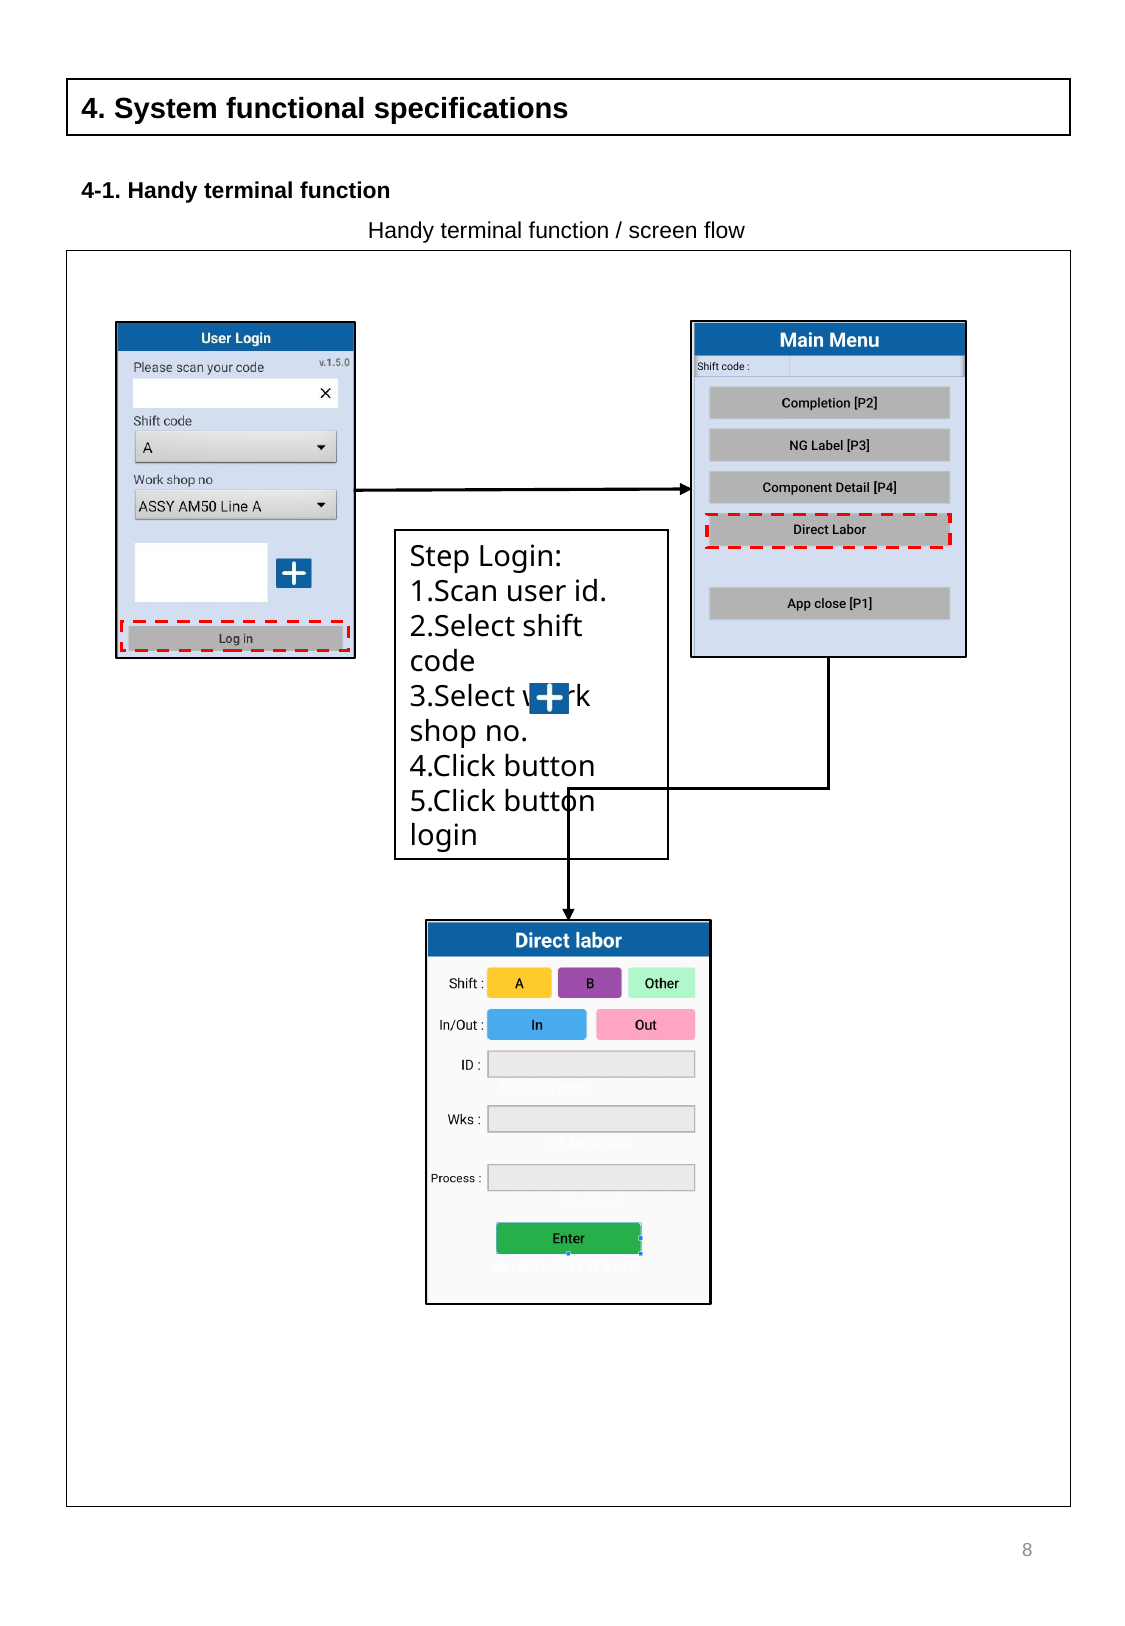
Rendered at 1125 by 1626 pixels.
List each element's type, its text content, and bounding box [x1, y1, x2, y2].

text_box Step Login: 1.Scan user id. 2.Select shift code 3.Select work shop no. 4.Click button 5.Click button login [394, 529, 669, 860]
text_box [565, 658, 832, 919]
picture [529, 683, 565, 714]
text_box [66, 250, 1071, 1507]
text_box Handy terminal function / screen flow [54, 207, 1059, 250]
picture [116, 323, 354, 658]
text_box 4-1. Handy terminal function [66, 168, 1071, 211]
text_box 4. System functional specifications [66, 78, 1071, 136]
slide_number 8 [794, 1507, 1048, 1593]
picture [427, 921, 710, 1304]
picture [692, 321, 966, 657]
